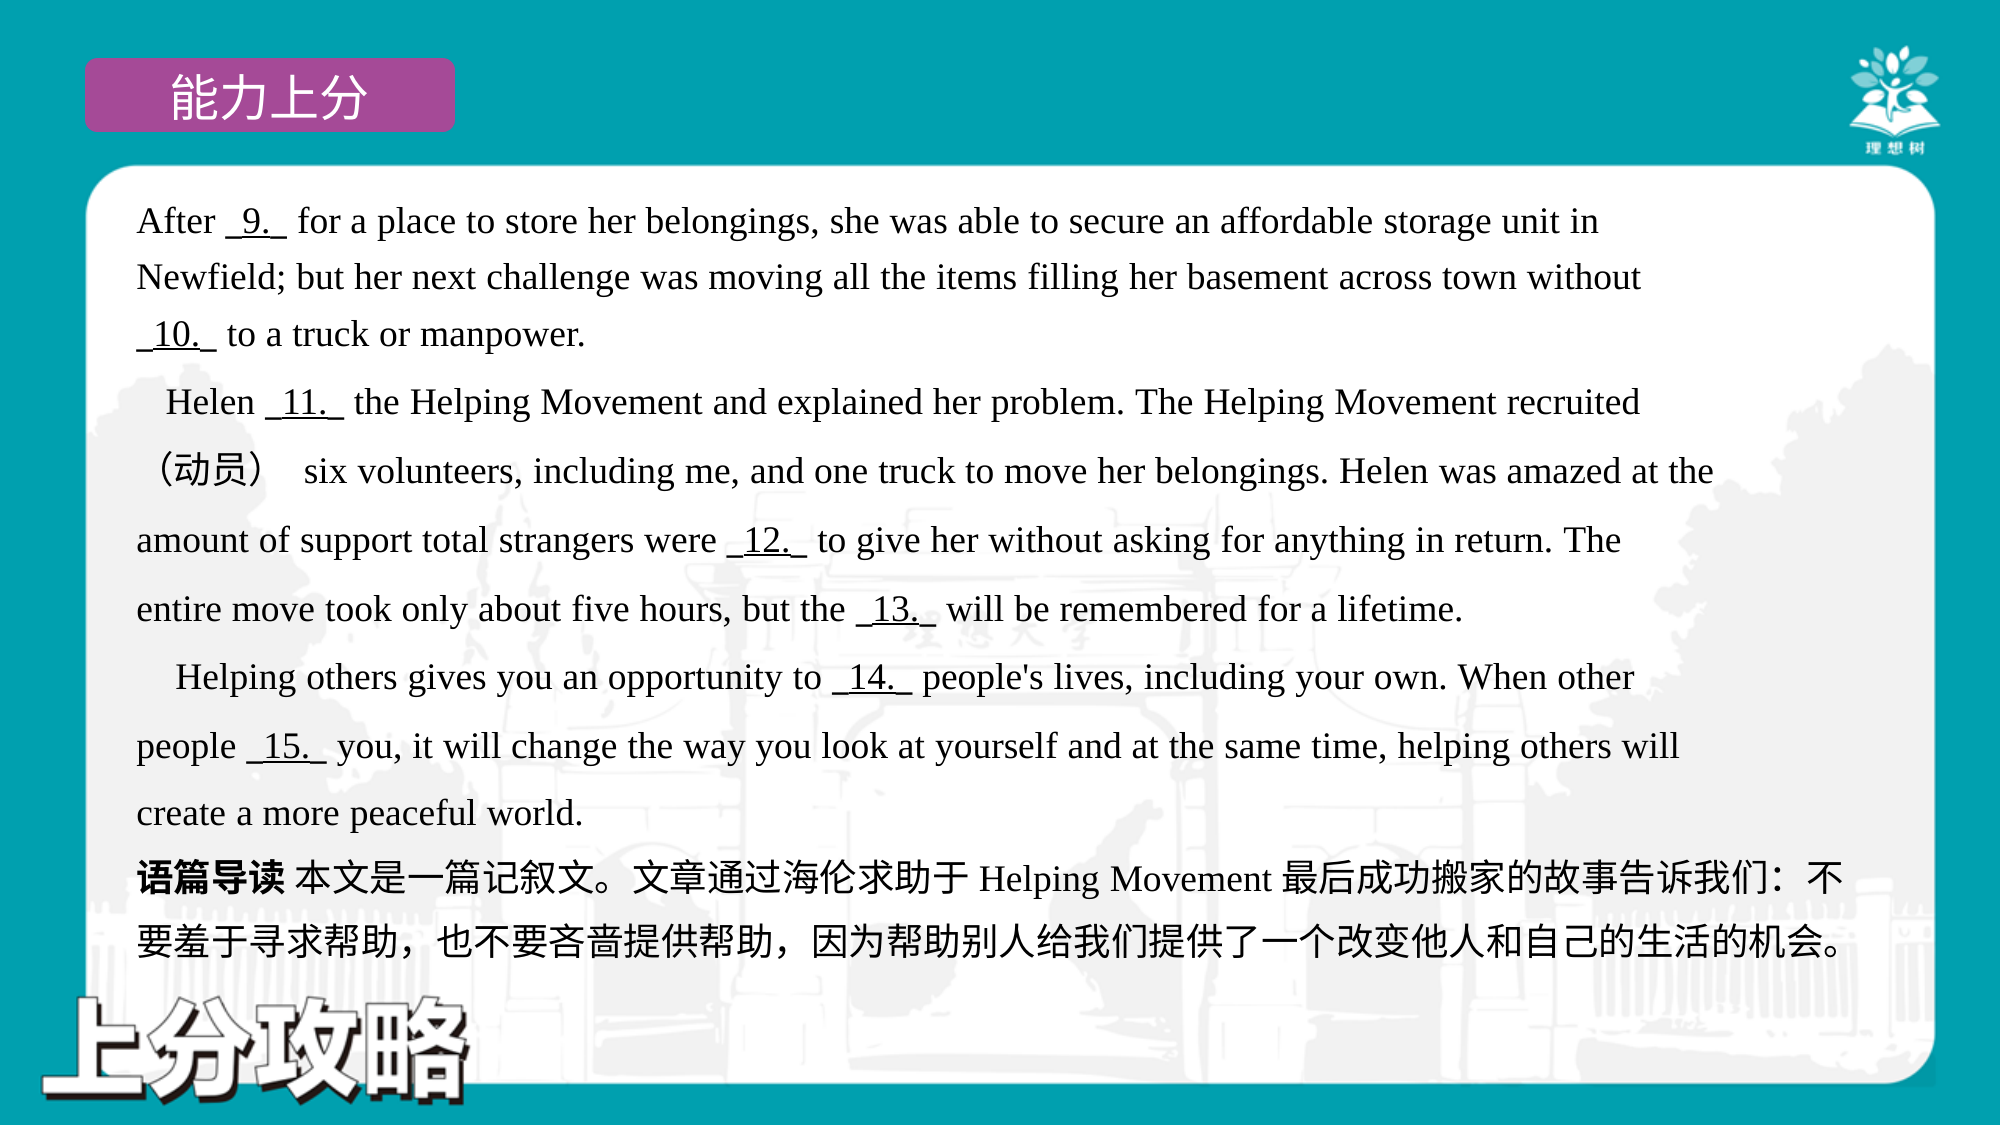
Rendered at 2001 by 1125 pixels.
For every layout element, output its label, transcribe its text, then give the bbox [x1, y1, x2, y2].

text_box After _9._ for a place to store her belongings, she was able to secure an affordable storage unit in Newfield; but her next challenge was moving all the items filling her basement across town without _10._ to a truck or manpower.#4 Helen _11._ the Helping Movement and explained her problem. The Helping Movement recruited （动员） six volunteers, including me, and one truck to move her belongings. Helen was amazed at the amount of support total strangers were _12._ to give her without asking for anything in return. The entire move took only about five hours, but the _13._ will be remembered for a lifetime. Helping others gives you an opportunity to _14._ people's lives, including your own. When other people _15._ you, it will change the way you look at yourself and at the same time, helping others will create a more peaceful world.#6 [136, 184, 1865, 656]
picture [0, 0, 2000, 1125]
text_box 语篇导读 本文是一篇记叙文。文章通过海伦求助于Helping Movement最后成功搬家的故事告诉我们：不 要羞于寻求帮助，也不要吝啬提供帮助，因为帮助别人给我们提供了一个改变他人和自己的生活的机会。 [136, 829, 1865, 957]
